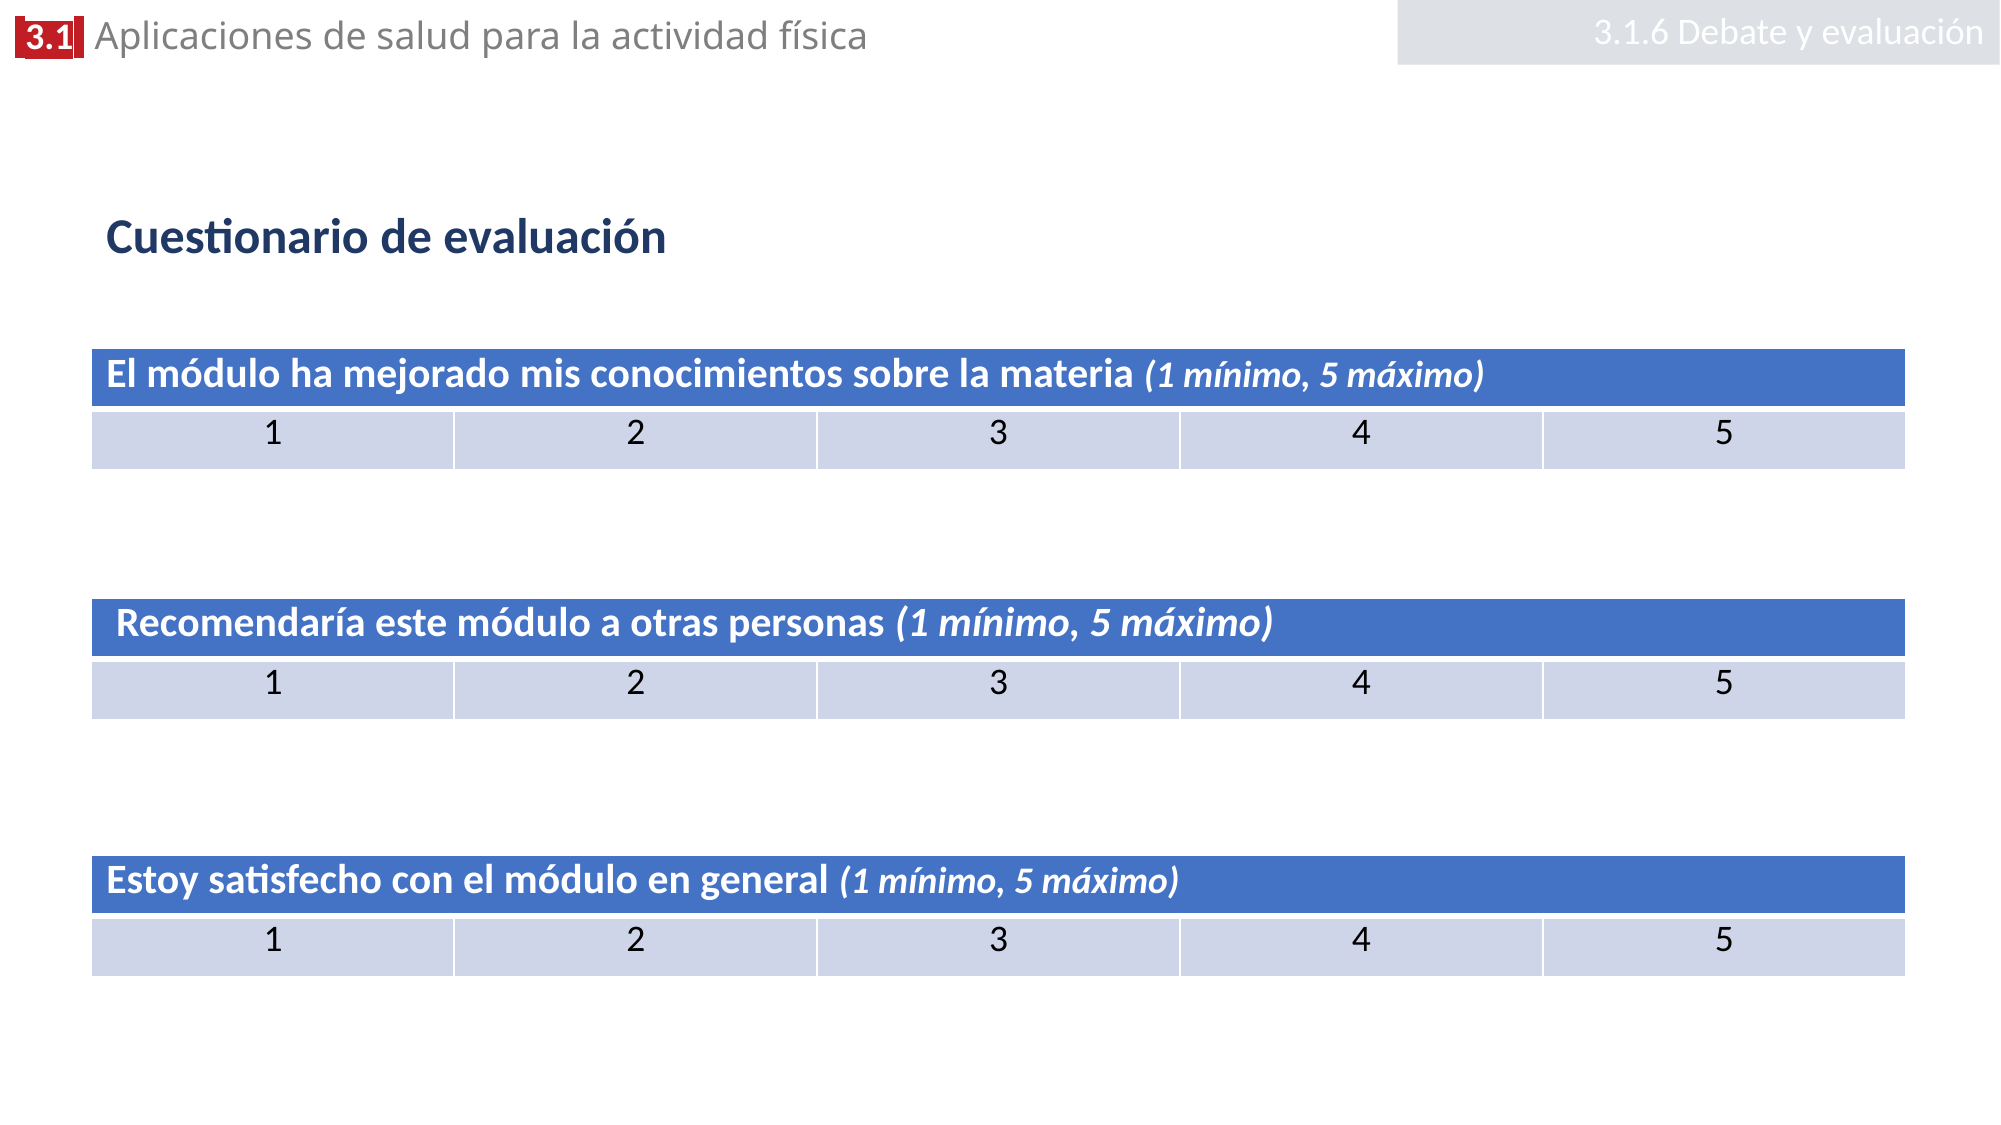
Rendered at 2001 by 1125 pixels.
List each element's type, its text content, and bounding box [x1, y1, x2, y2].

text_box 3.1.6 Debate y evaluación [1397, 0, 2000, 65]
table_cell 5 [1544, 412, 1905, 469]
table_cell 1 [92, 412, 453, 469]
table_cell 4 [1181, 412, 1542, 469]
table_cell 2 [455, 919, 816, 976]
table_cell 3 [818, 662, 1179, 719]
table_cell 3 [818, 919, 1179, 976]
table_header Estoy satisfecho con el módulo en general (1 mínimo, 5 máximo) [92, 856, 1905, 913]
table_cell 5 [1544, 662, 1905, 719]
table_cell 1 [92, 919, 453, 976]
table_cell 4 [1181, 662, 1542, 719]
table_header El módulo ha mejorado mis conocimientos sobre la materia (1 mínimo, 5 máximo) [92, 349, 1905, 406]
table_cell 1 [92, 662, 453, 719]
table_cell 4 [1181, 919, 1542, 976]
table_cell 2 [455, 412, 816, 469]
table_header Recomendaría este módulo a otras personas (1 mínimo, 5 máximo) [92, 599, 1905, 656]
table_cell 3 [818, 412, 1179, 469]
table_cell 2 [455, 662, 816, 719]
table_cell 5 [1544, 919, 1905, 976]
title Cuestionario de evaluación [91, 177, 1906, 297]
